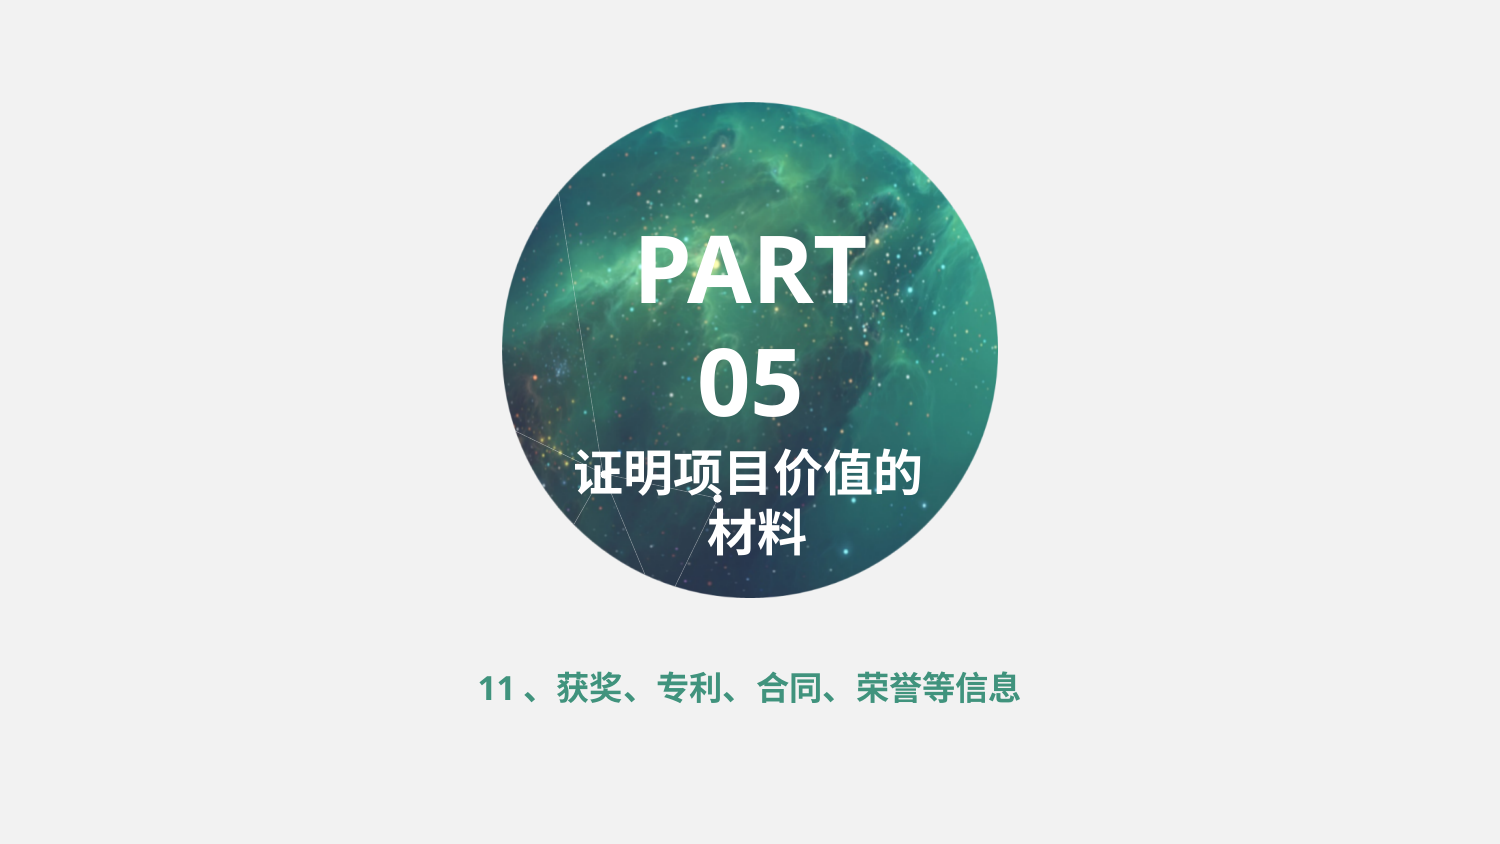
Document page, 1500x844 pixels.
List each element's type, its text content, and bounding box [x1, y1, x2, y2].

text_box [513, 192, 722, 587]
picture [502, 102, 998, 598]
text_box 11、获奖、专利、合同、荣誉等信息 [455, 660, 1045, 715]
